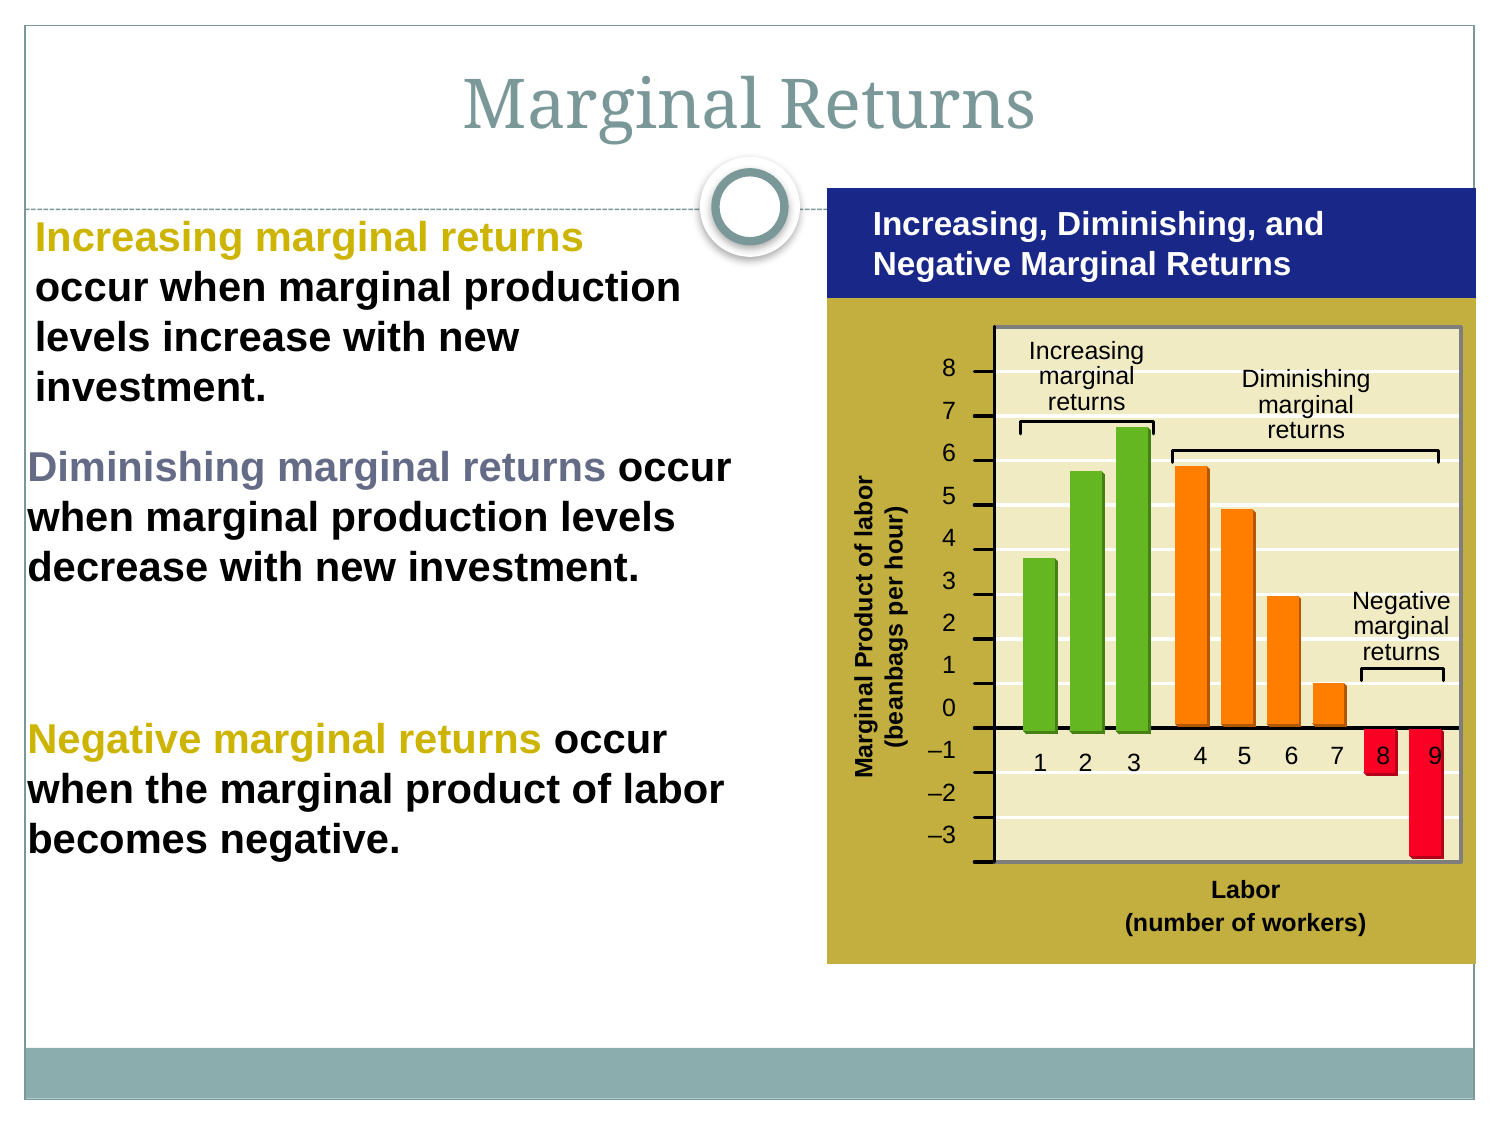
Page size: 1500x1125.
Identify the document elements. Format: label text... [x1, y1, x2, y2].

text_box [12, 581, 1476, 980]
title Marginal Returns [0, 0, 1500, 150]
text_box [794, 156, 1500, 995]
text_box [1191, 359, 1471, 579]
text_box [19, 201, 1186, 785]
